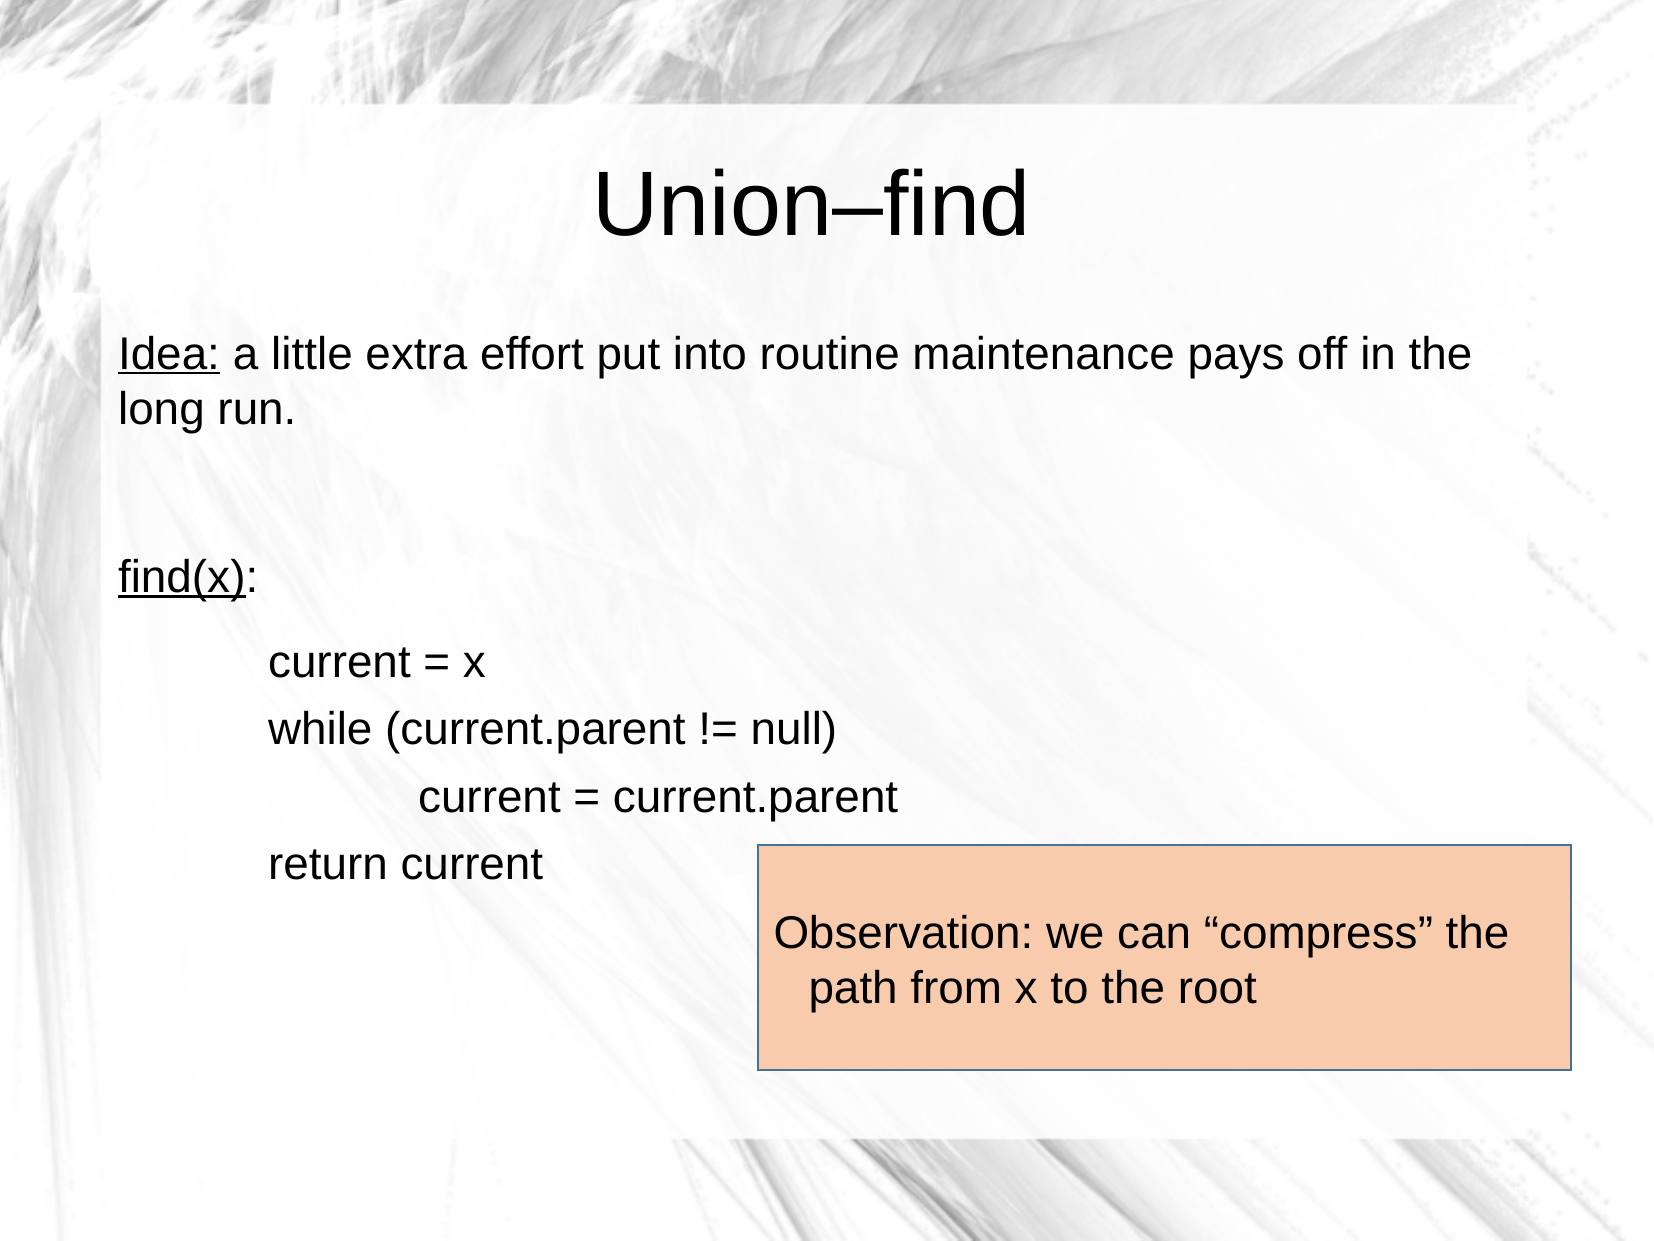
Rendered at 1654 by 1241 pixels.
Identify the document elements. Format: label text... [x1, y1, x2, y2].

list Idea: a little extra effort put into routine maintenance pays off in the long run. find(x): current = x while (current.parent != null) current = current.parent return current [118, 319, 1571, 1109]
title Union–find [118, 93, 1506, 299]
picture [0, 0, 1654, 1241]
text_box Observation: we can “compress” the path from x to the root [758, 845, 1571, 1070]
